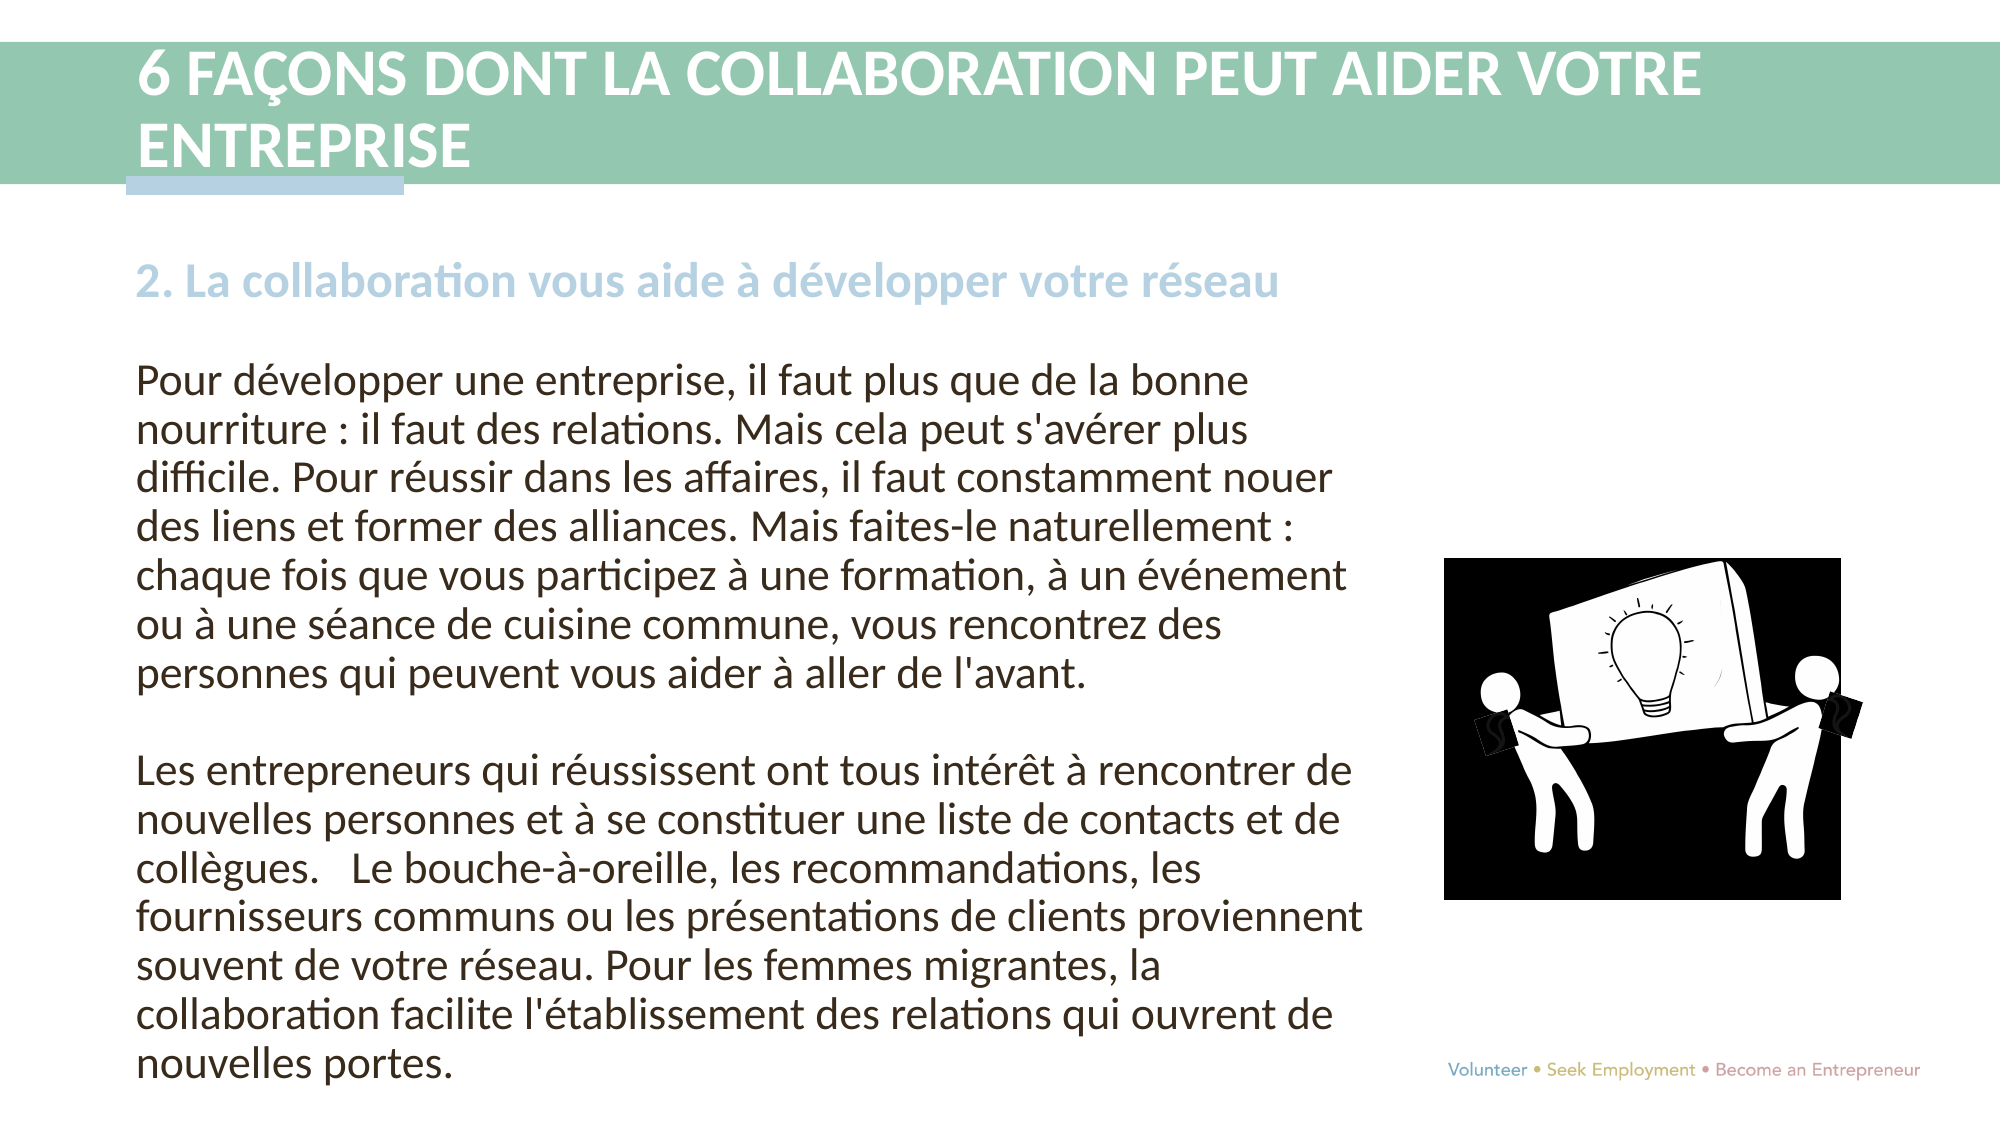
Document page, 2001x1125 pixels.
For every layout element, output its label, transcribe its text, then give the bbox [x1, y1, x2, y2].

list 2. La collaboration vous aide à développer votre réseau Pour développer une entreprise, il faut plus que de la bonne nourriture : il faut des relations. Mais cela peut s'avérer plus difficile. Pour réussir dans les affaires, il faut constamment nouer des liens et former des alliances. Mais faites-le naturellement : chaque fois que vous participez à une formation, à un événement ou à une séance de cuisine commune, vous rencontrez des personnes qui peuvent vous aider à aller de l'avant. Les entrepreneurs qui réussissent ont tous intérêt à rencontrer de nouvelles personnes et à se constituer une liste de contacts et de collègues. Le bouche-à-oreille, les recommandations, les fournisseurs communs ou les présentations de clients proviennent souvent de votre réseau. Pour les femmes migrantes, la collaboration facilite l'établissement des relations qui ouvrent de nouvelles portes. [121, 250, 1389, 1018]
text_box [1444, 558, 1858, 900]
picture [1858, 701, 1862, 716]
list 6 FAÇONS DONT LA COLLABORATION PEUT AIDER VOTRE ENTREPRISE [123, 51, 1913, 170]
picture [1418, 1046, 1971, 1103]
